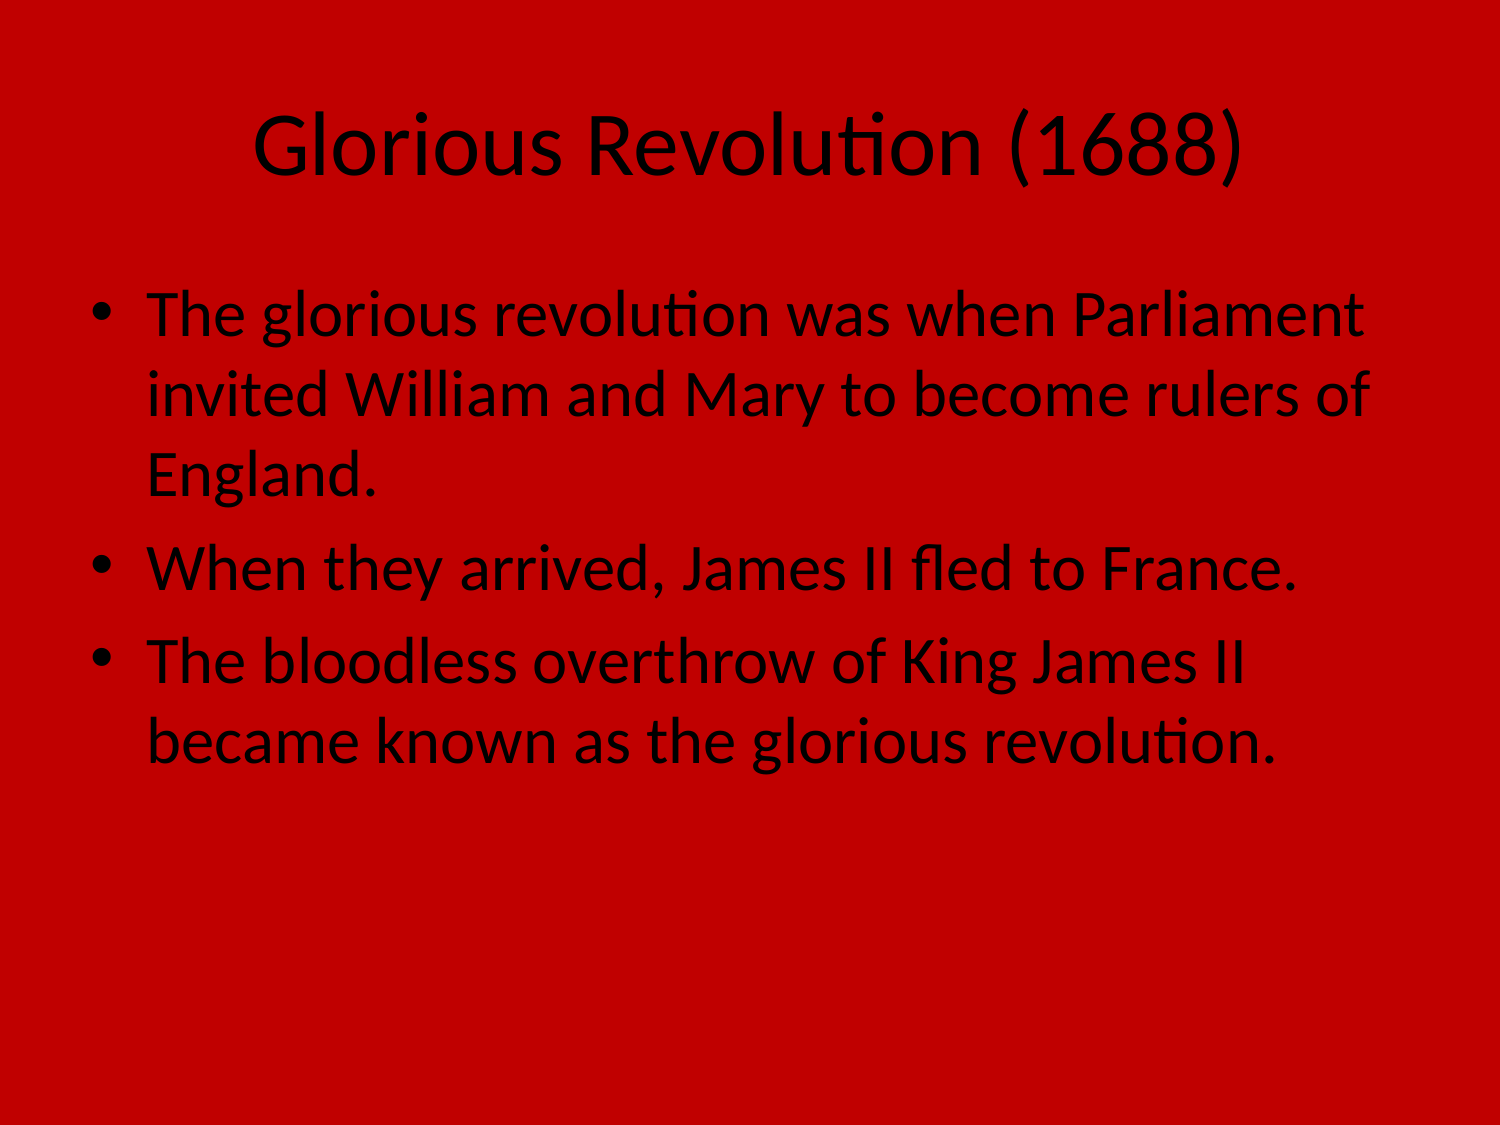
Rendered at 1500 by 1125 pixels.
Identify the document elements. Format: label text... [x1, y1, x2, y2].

title Glorious Revolution (1688) [75, 45, 1425, 233]
list The glorious revolution was when Parliament invited William and Mary to become rulers of England. When they arrived, James II fled to France. The bloodless overthrow of King James II became known as the glorious revolution. [75, 262, 1425, 1005]
